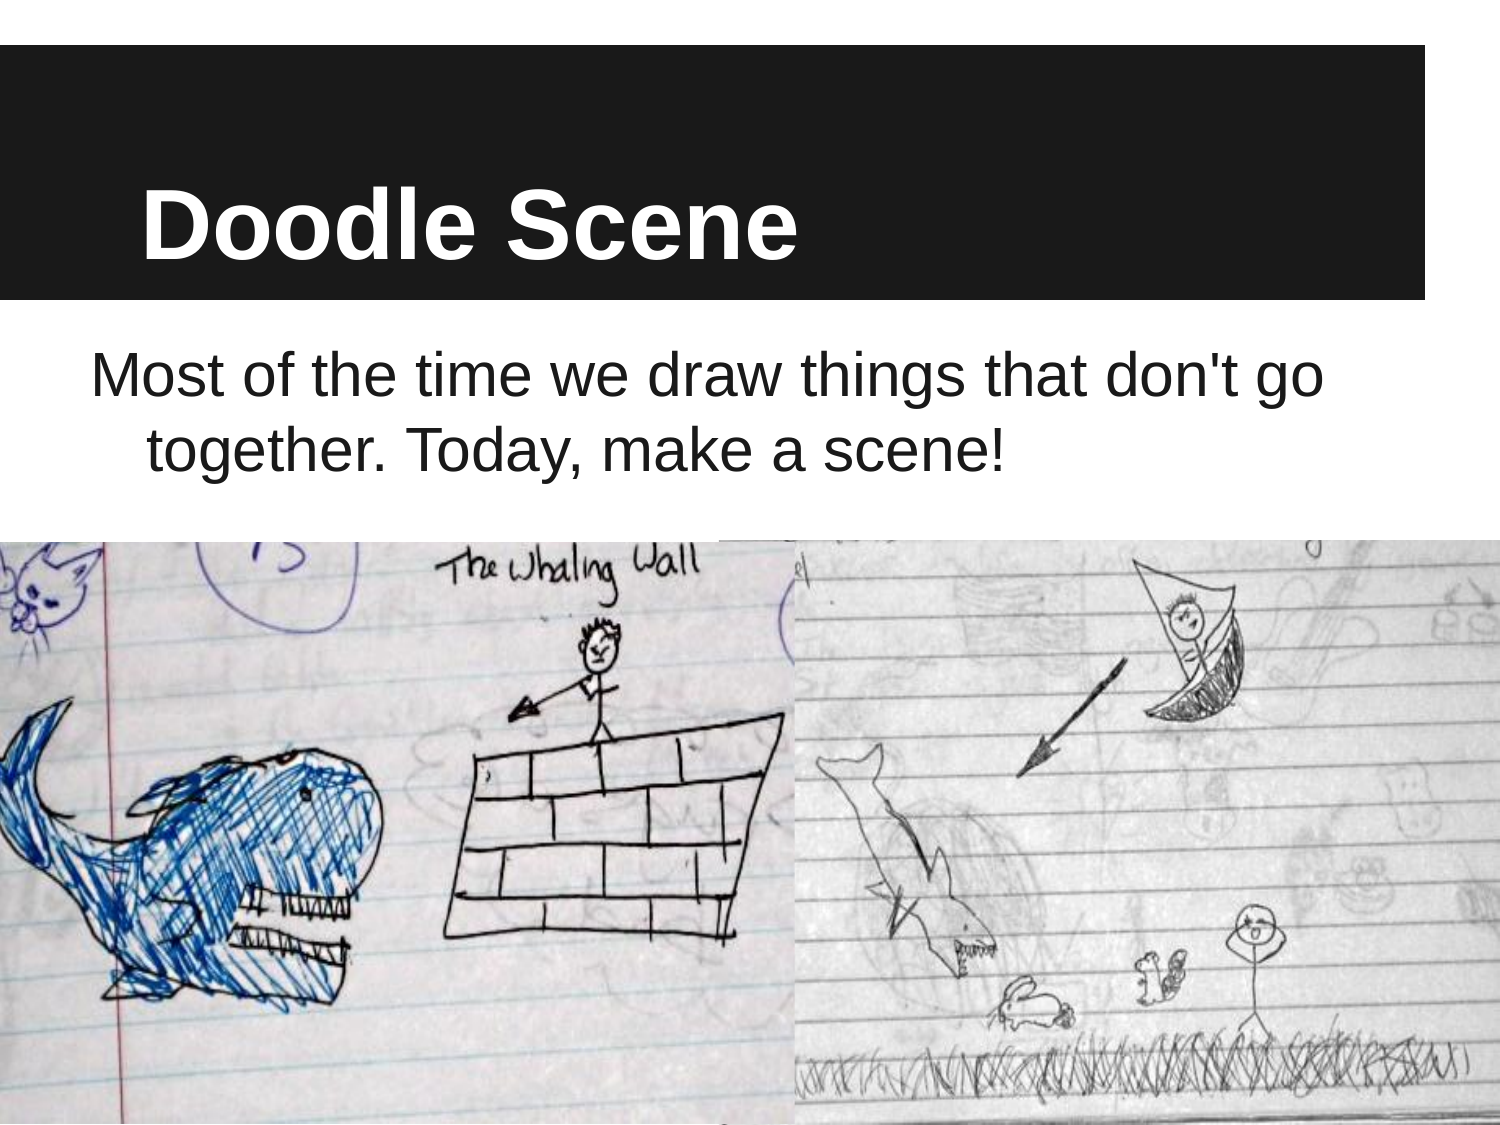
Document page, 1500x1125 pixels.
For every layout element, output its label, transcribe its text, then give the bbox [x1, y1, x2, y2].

text_box [718, 540, 1500, 1125]
text_box [0, 542, 795, 1124]
list Most of the time we draw things that don't go together. Today, make a scene! [75, 319, 1425, 542]
title Doodle Scene [75, 76, 1425, 295]
